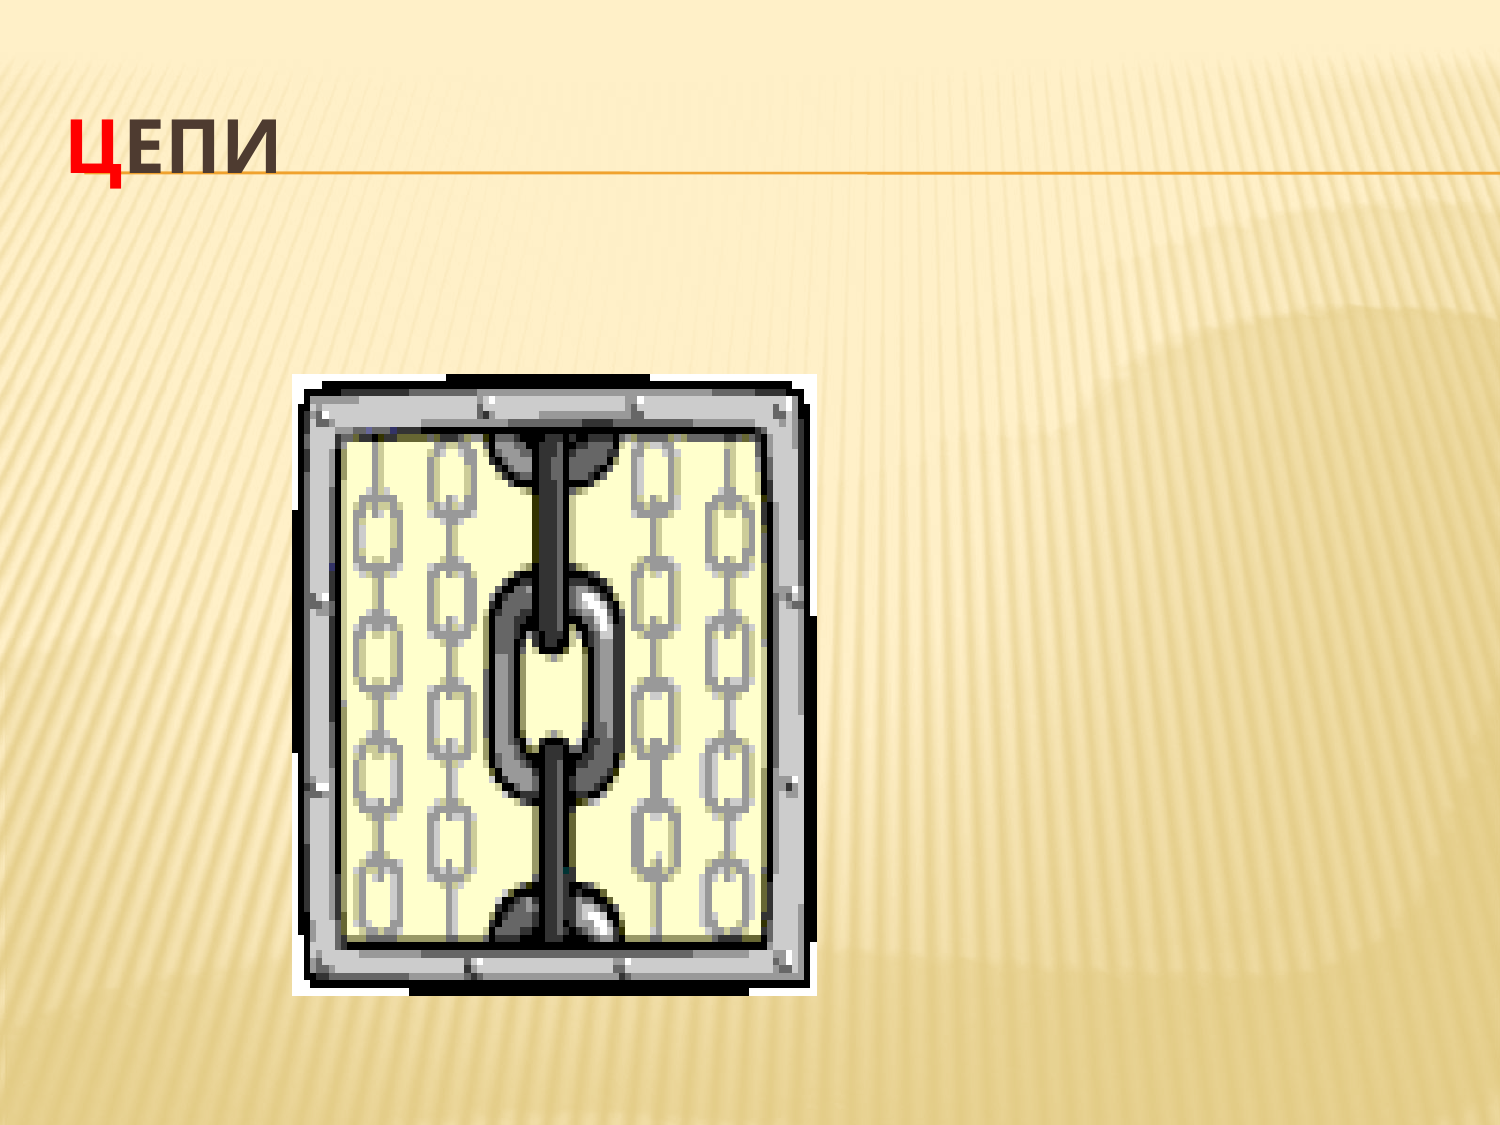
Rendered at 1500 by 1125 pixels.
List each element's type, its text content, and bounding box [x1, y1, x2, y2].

title цепи [50, 75, 1475, 213]
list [292, 374, 817, 997]
